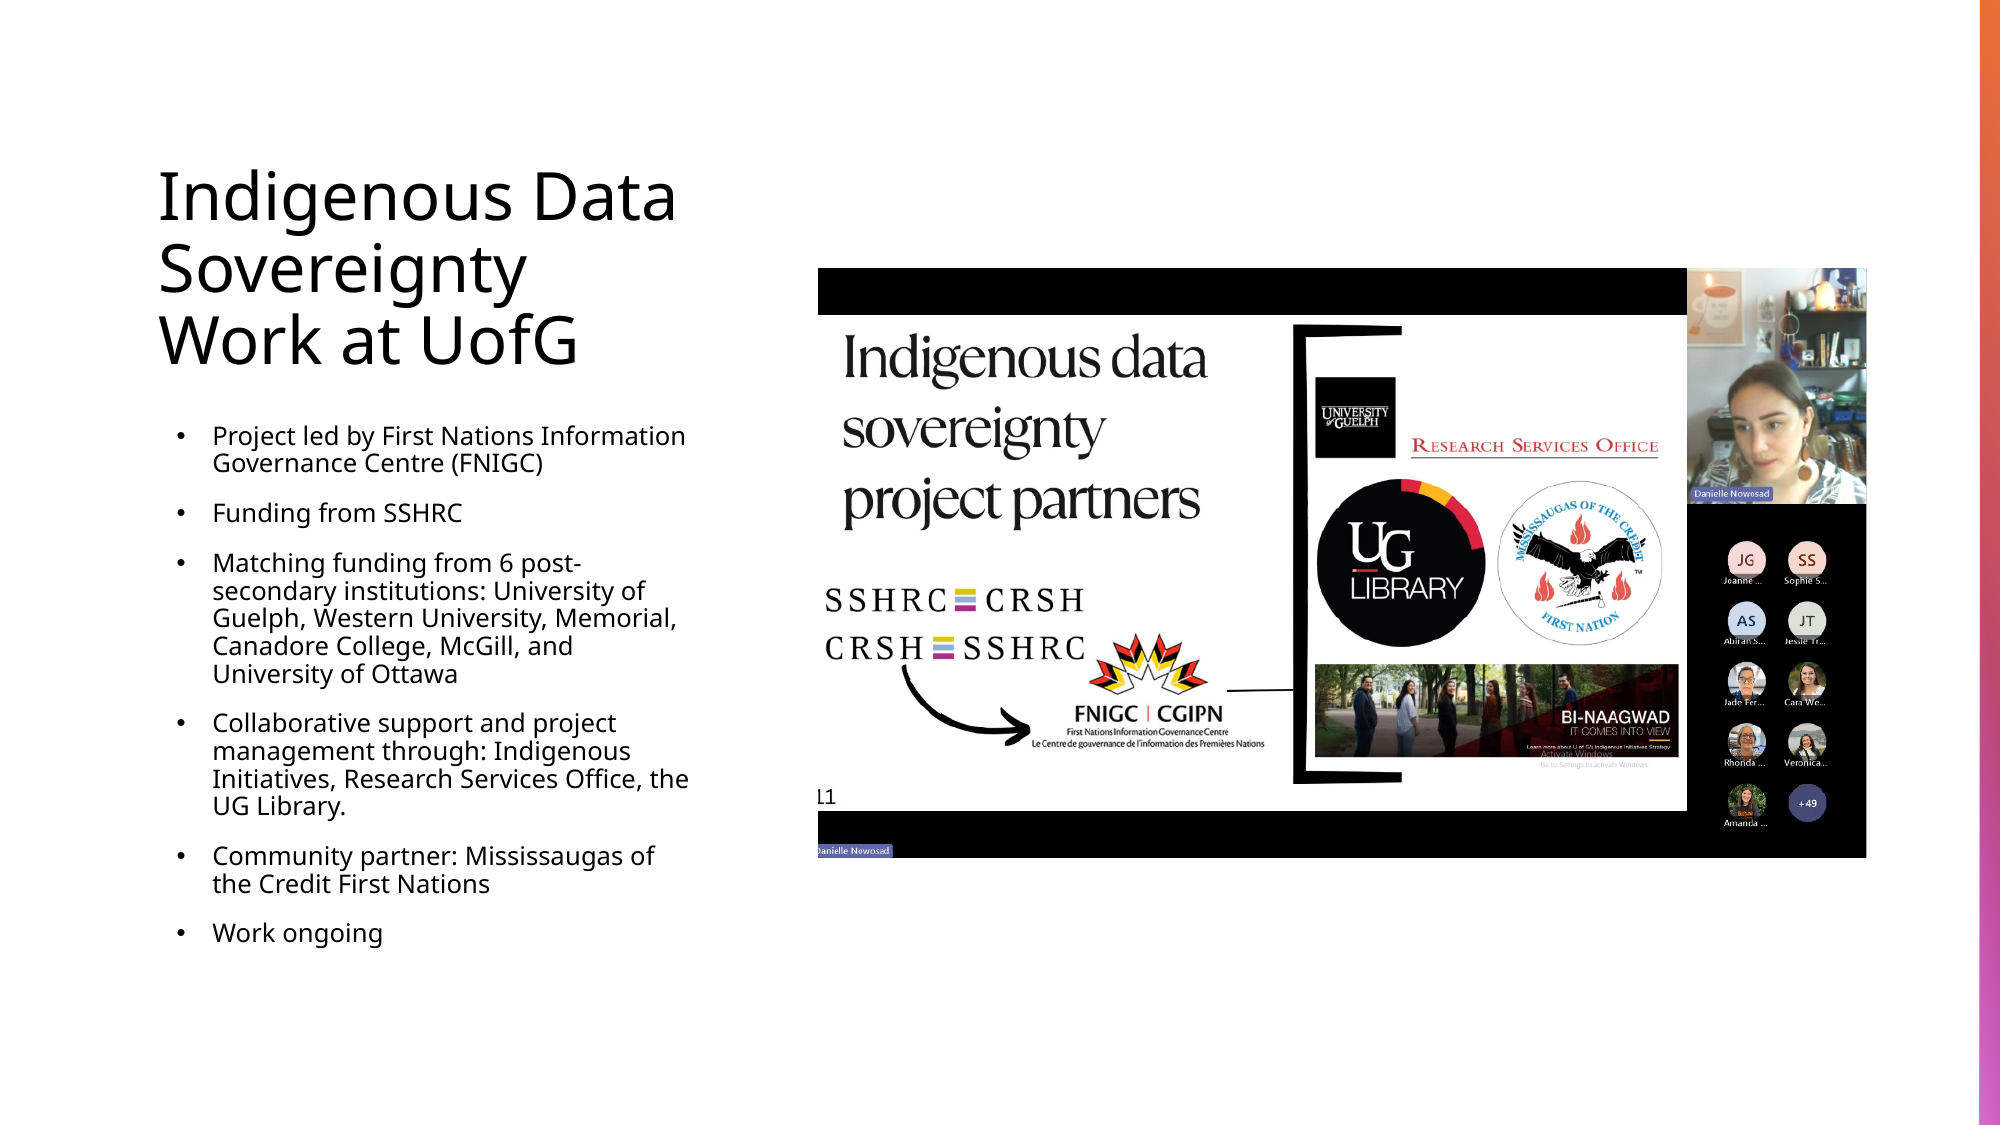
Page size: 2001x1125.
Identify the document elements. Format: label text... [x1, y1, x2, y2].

title Indigenous Data Sovereignty Work at UofG [143, 121, 711, 387]
text_box Project led by First Nations Information Governance Centre (FNIGC) Funding from SSHRC Matching funding from 6 post-secondary institutions: University of Guelph, Western University, Memorial, Canadore College, McGill, and University of Ottawa Collaborative support and project management through: Indigenous Initiatives, Research Services Office, the UG Library. Community partner: Mississaugas of the Credit First Nations Work ongoing [143, 415, 711, 982]
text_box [1979, 0, 2000, 1125]
picture [817, 267, 1867, 859]
